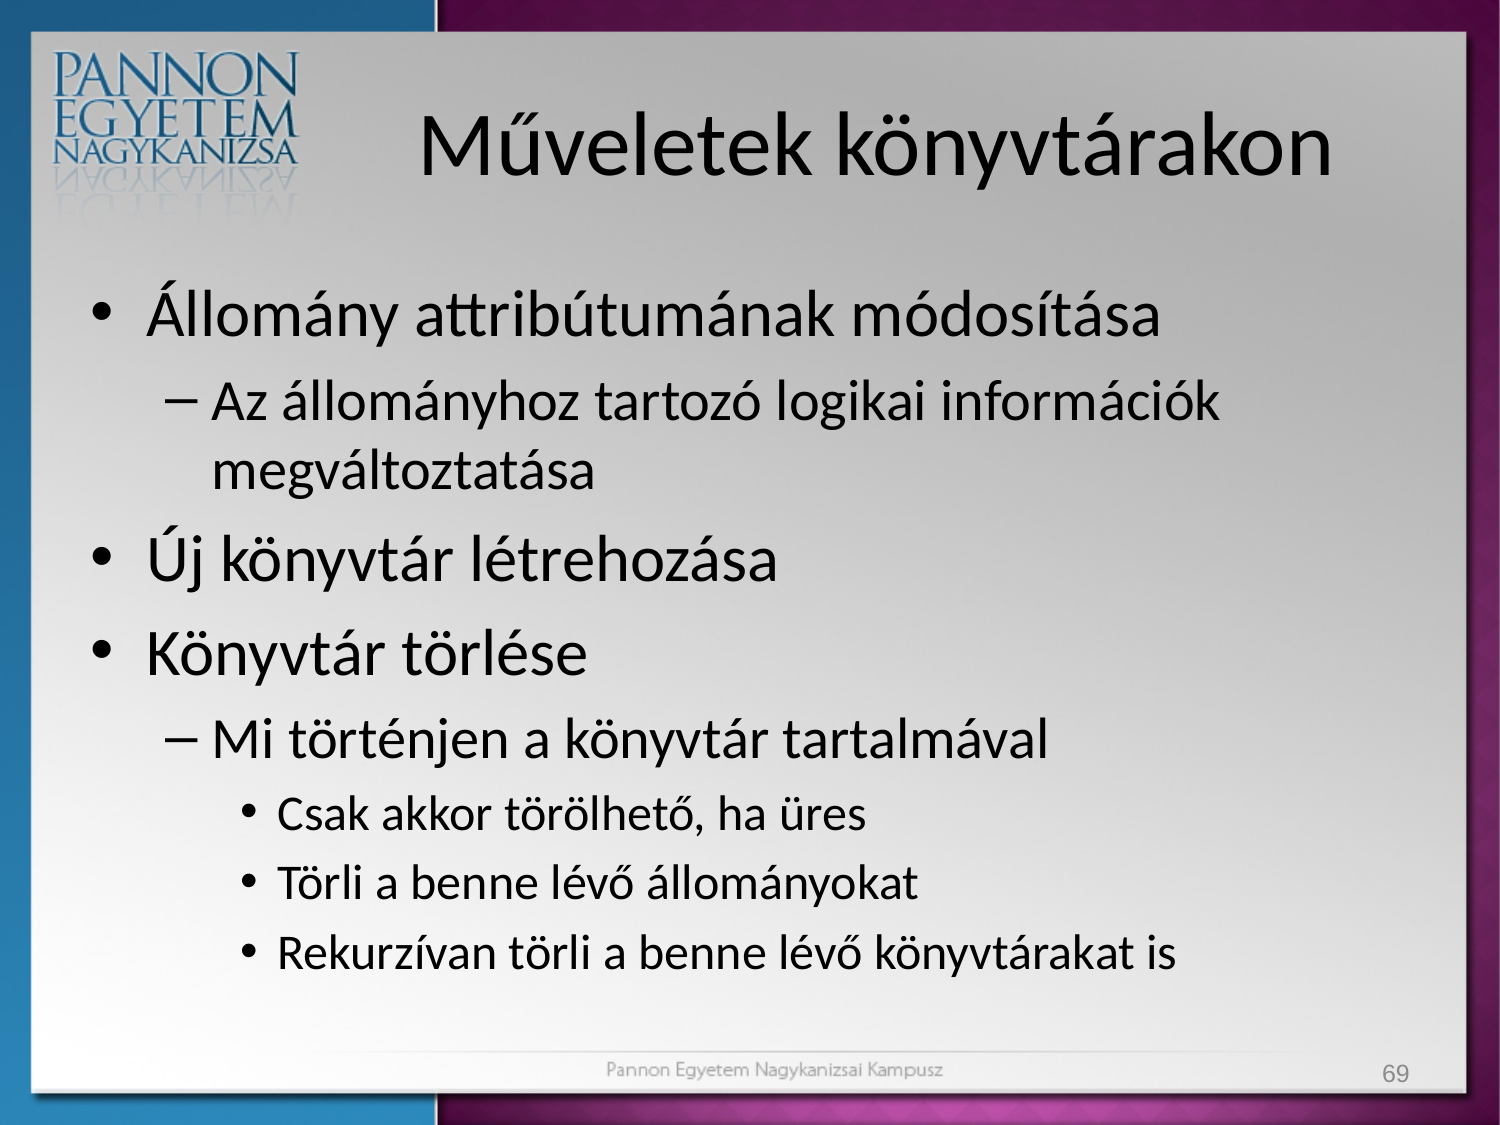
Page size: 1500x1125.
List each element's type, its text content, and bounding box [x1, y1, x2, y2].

slide_number 69 [1074, 1042, 1425, 1103]
picture [0, 0, 1500, 1125]
list Állomány attribútumának módosítása Az állományhoz tartozó logikai információk megváltoztatása Új könyvtár létrehozása Könyvtár törlése Mi történjen a könyvtár tartalmával Csak akkor törölhető, ha üres Törli a benne lévő állományokat Rekurzívan törli a benne lévő könyvtárakat is [75, 262, 1425, 1038]
title Műveletek könyvtárakon [328, 45, 1425, 233]
